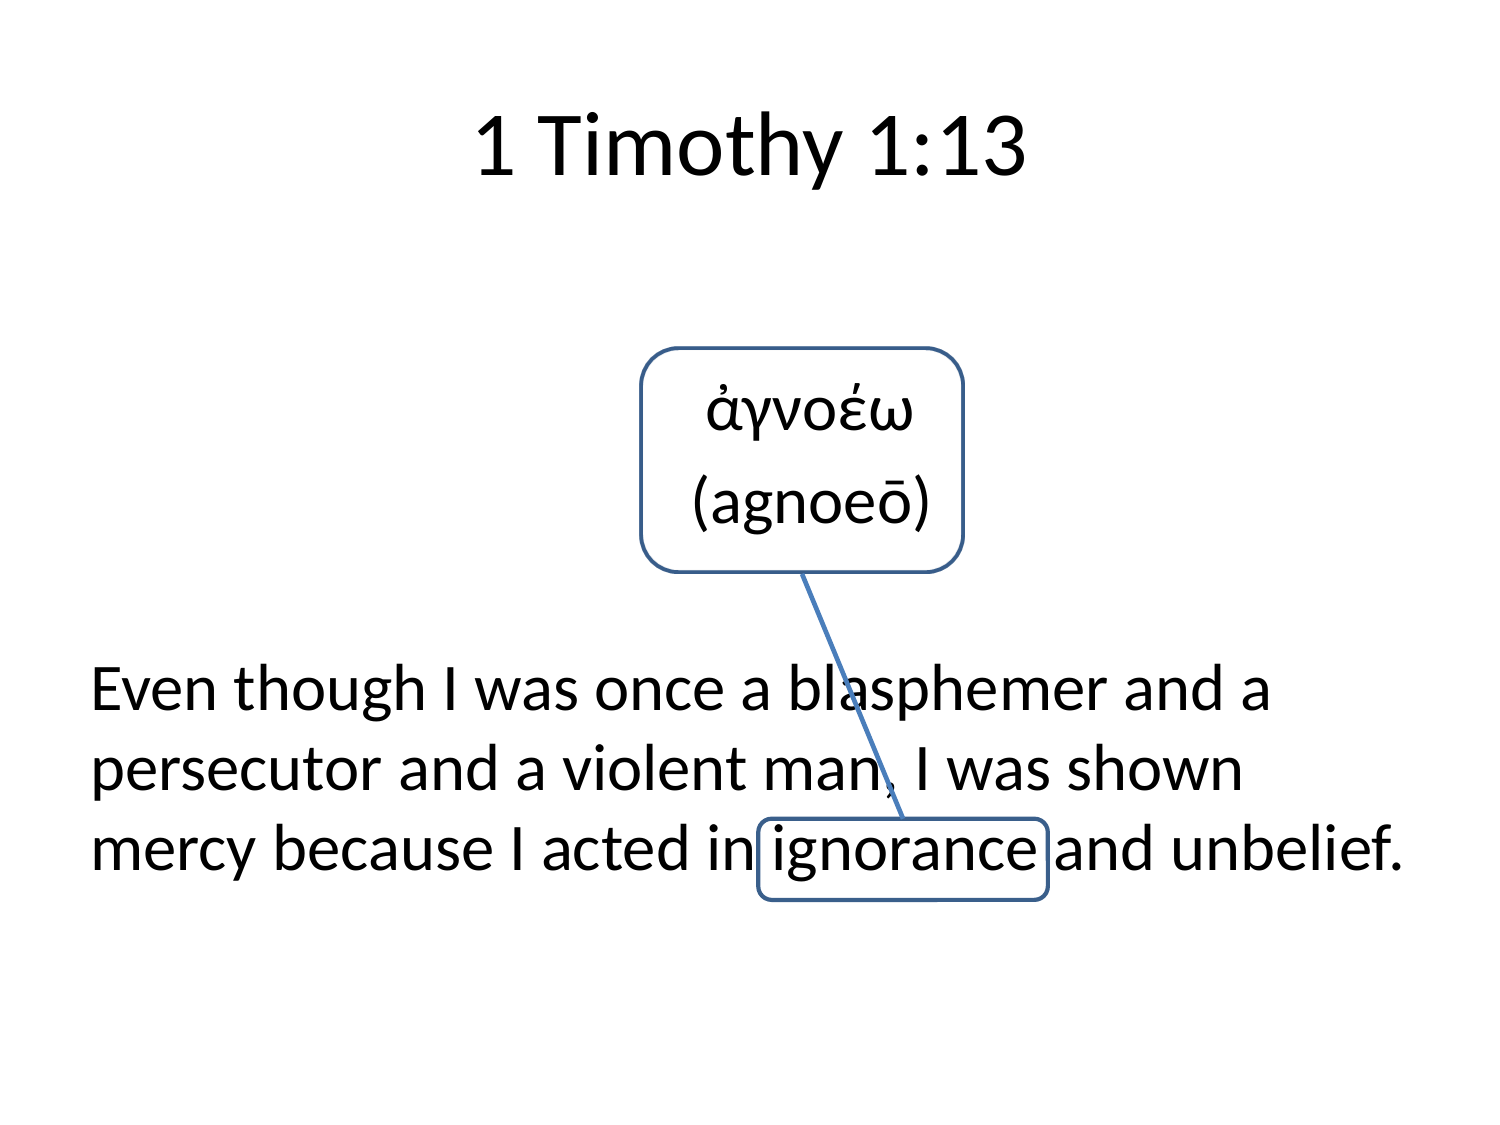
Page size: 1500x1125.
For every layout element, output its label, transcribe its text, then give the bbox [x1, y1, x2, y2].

list ἀγνοέω (agnoeō) Even though I was once a blasphemer and a persecutor and a violent man, I was shown mercy because I acted in ignorance and unbelief. [75, 262, 1425, 1005]
picture [639, 346, 965, 575]
text_box [756, 816, 1050, 903]
title 1 Timothy 1:13 [75, 45, 1425, 233]
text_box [801, 573, 904, 819]
